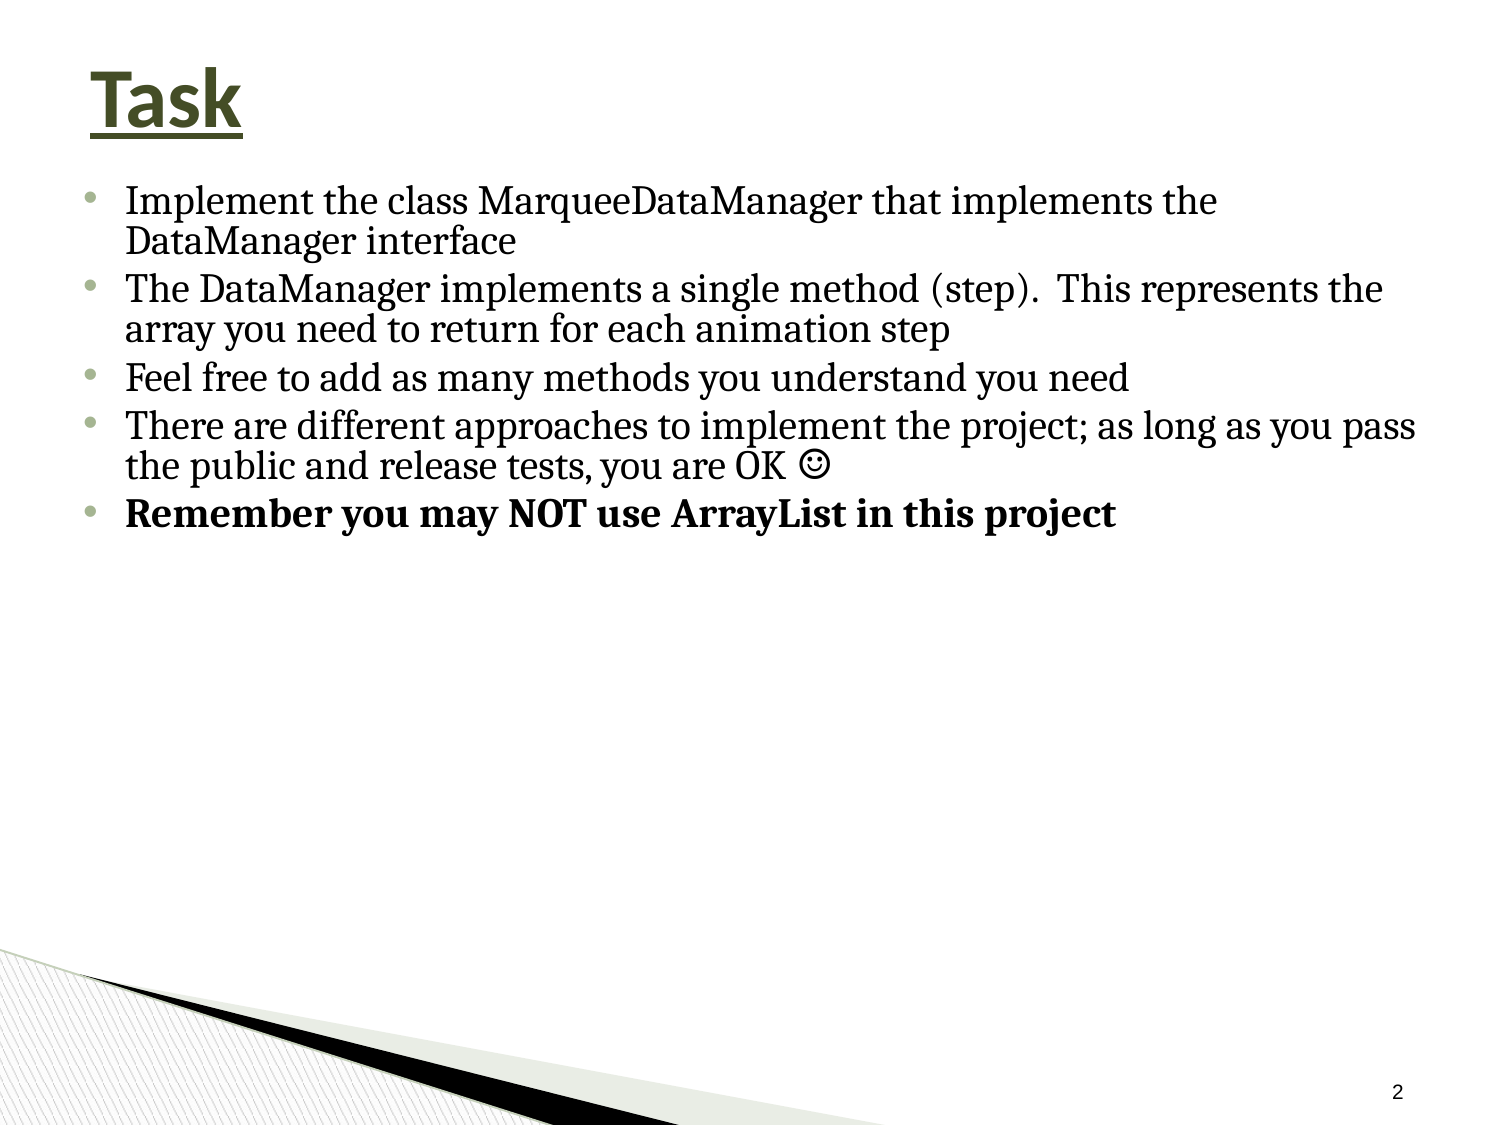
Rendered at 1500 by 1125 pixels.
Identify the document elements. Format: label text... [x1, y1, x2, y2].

list Implement the class MarqueeDataManager that implements the DataManager interface The DataManager implements a single method (step). This represents the array you need to return for each animation step Feel free to add as many methods you understand you need There are different approaches to implement the project; as long as you pass the public and release tests, you are OK ☺ Remember you may NOT use ArrayList in this project [50, 174, 1463, 975]
title Task [75, 0, 1425, 174]
slide_number ‹#› [1103, 1051, 1419, 1112]
